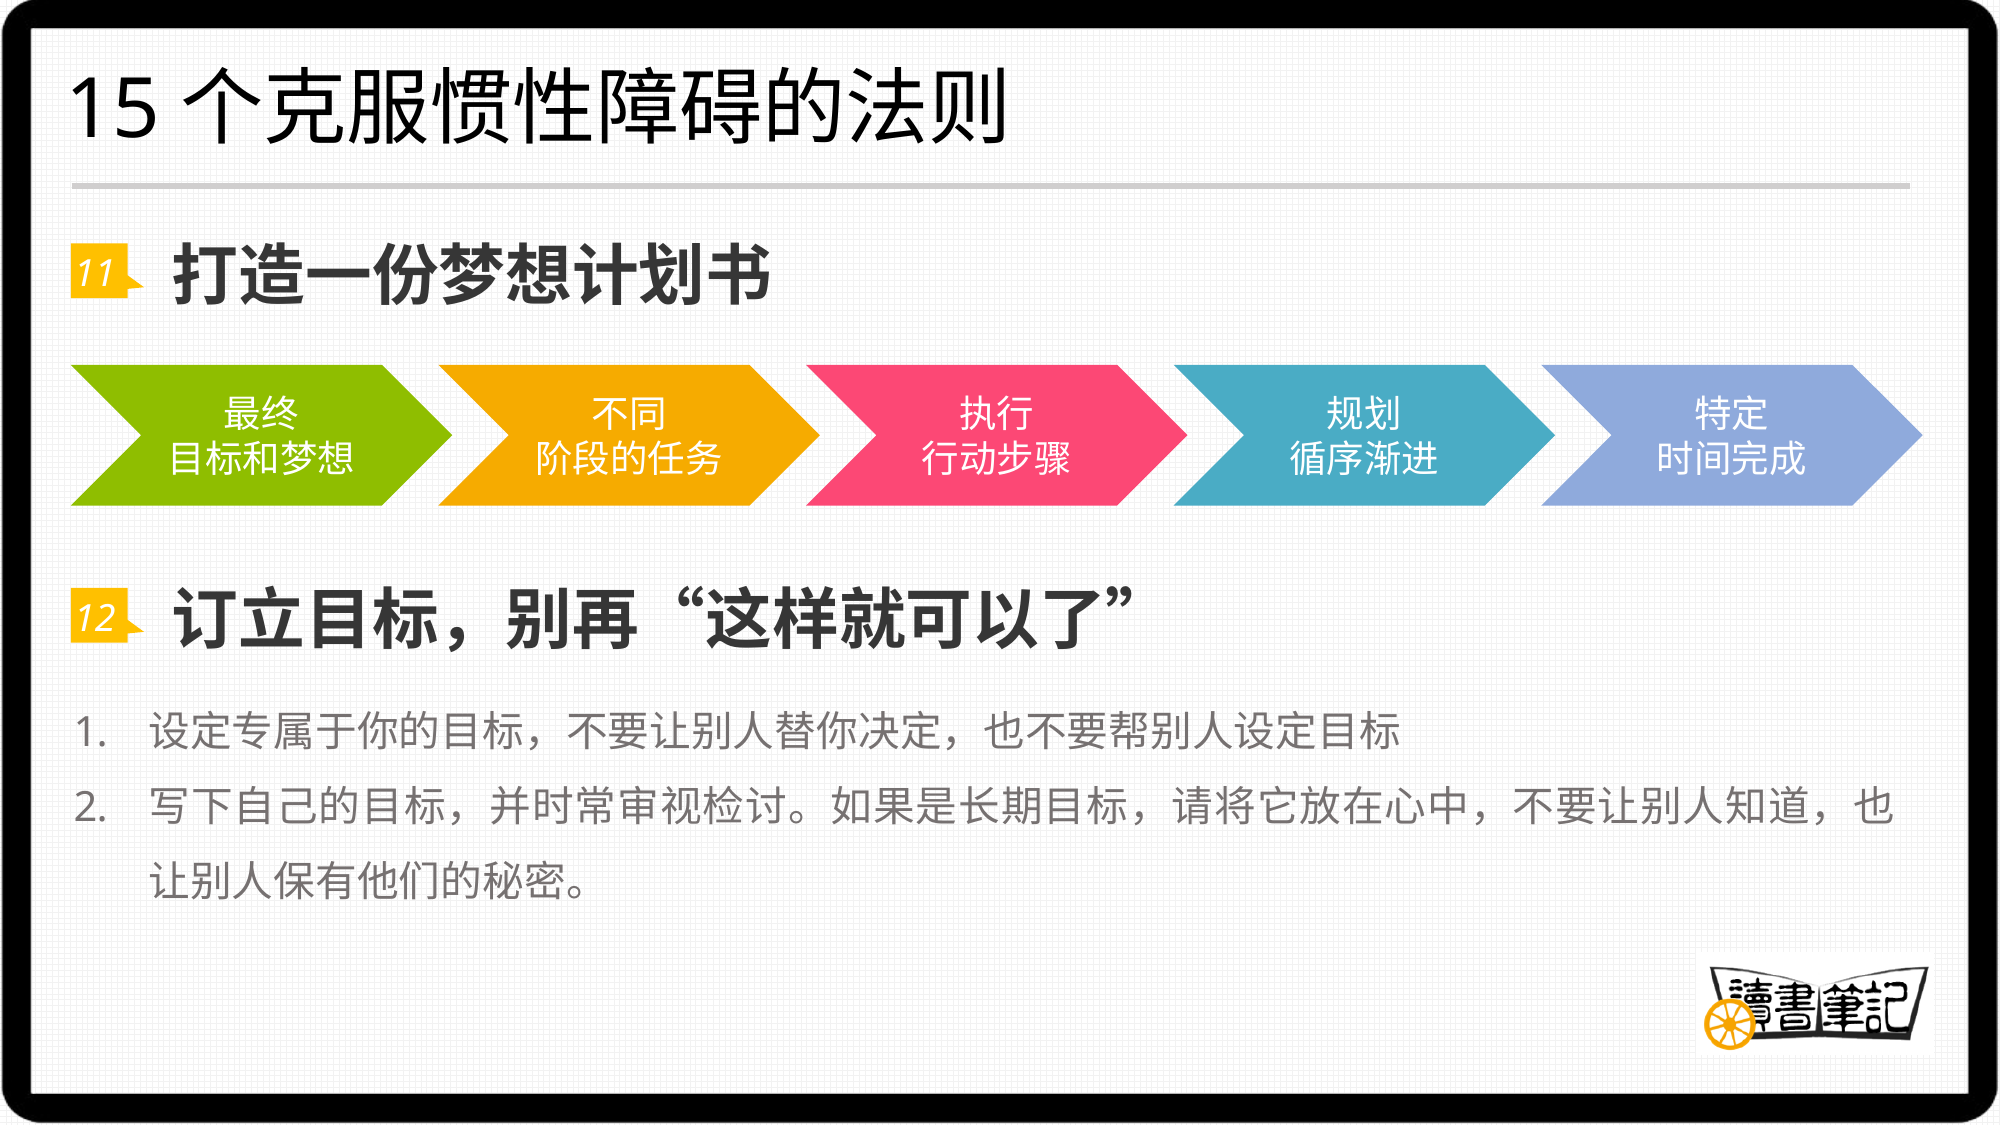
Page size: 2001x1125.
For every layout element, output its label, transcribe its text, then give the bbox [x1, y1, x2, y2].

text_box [57, 586, 133, 647]
text_box 执行 行动步骤 [803, 363, 1190, 507]
text_box 打造一份梦想计划书 [156, 227, 923, 318]
text_box 订立目标，别再“这样就可以了” [156, 572, 1223, 662]
text_box 规划 循序渐进 [1171, 363, 1557, 507]
text_box 特定 时间完成 [1538, 363, 1925, 507]
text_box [57, 241, 133, 303]
text_box 不同 阶段的任务 [435, 363, 822, 507]
picture [0, 0, 2000, 1125]
text_box 最终 目标和梦想 [68, 363, 454, 507]
text_box 15个克服惯性障碍的法则 [50, 46, 1028, 162]
text_box 设定专属于你的目标，不要让别人替你决定，也不要帮别人设定目标 写下自己的目标，并时常审视检讨。如果是长期目标，请将它放在心中，不要让别人知道，也让别人保有他们的秘密。 [58, 672, 1910, 912]
